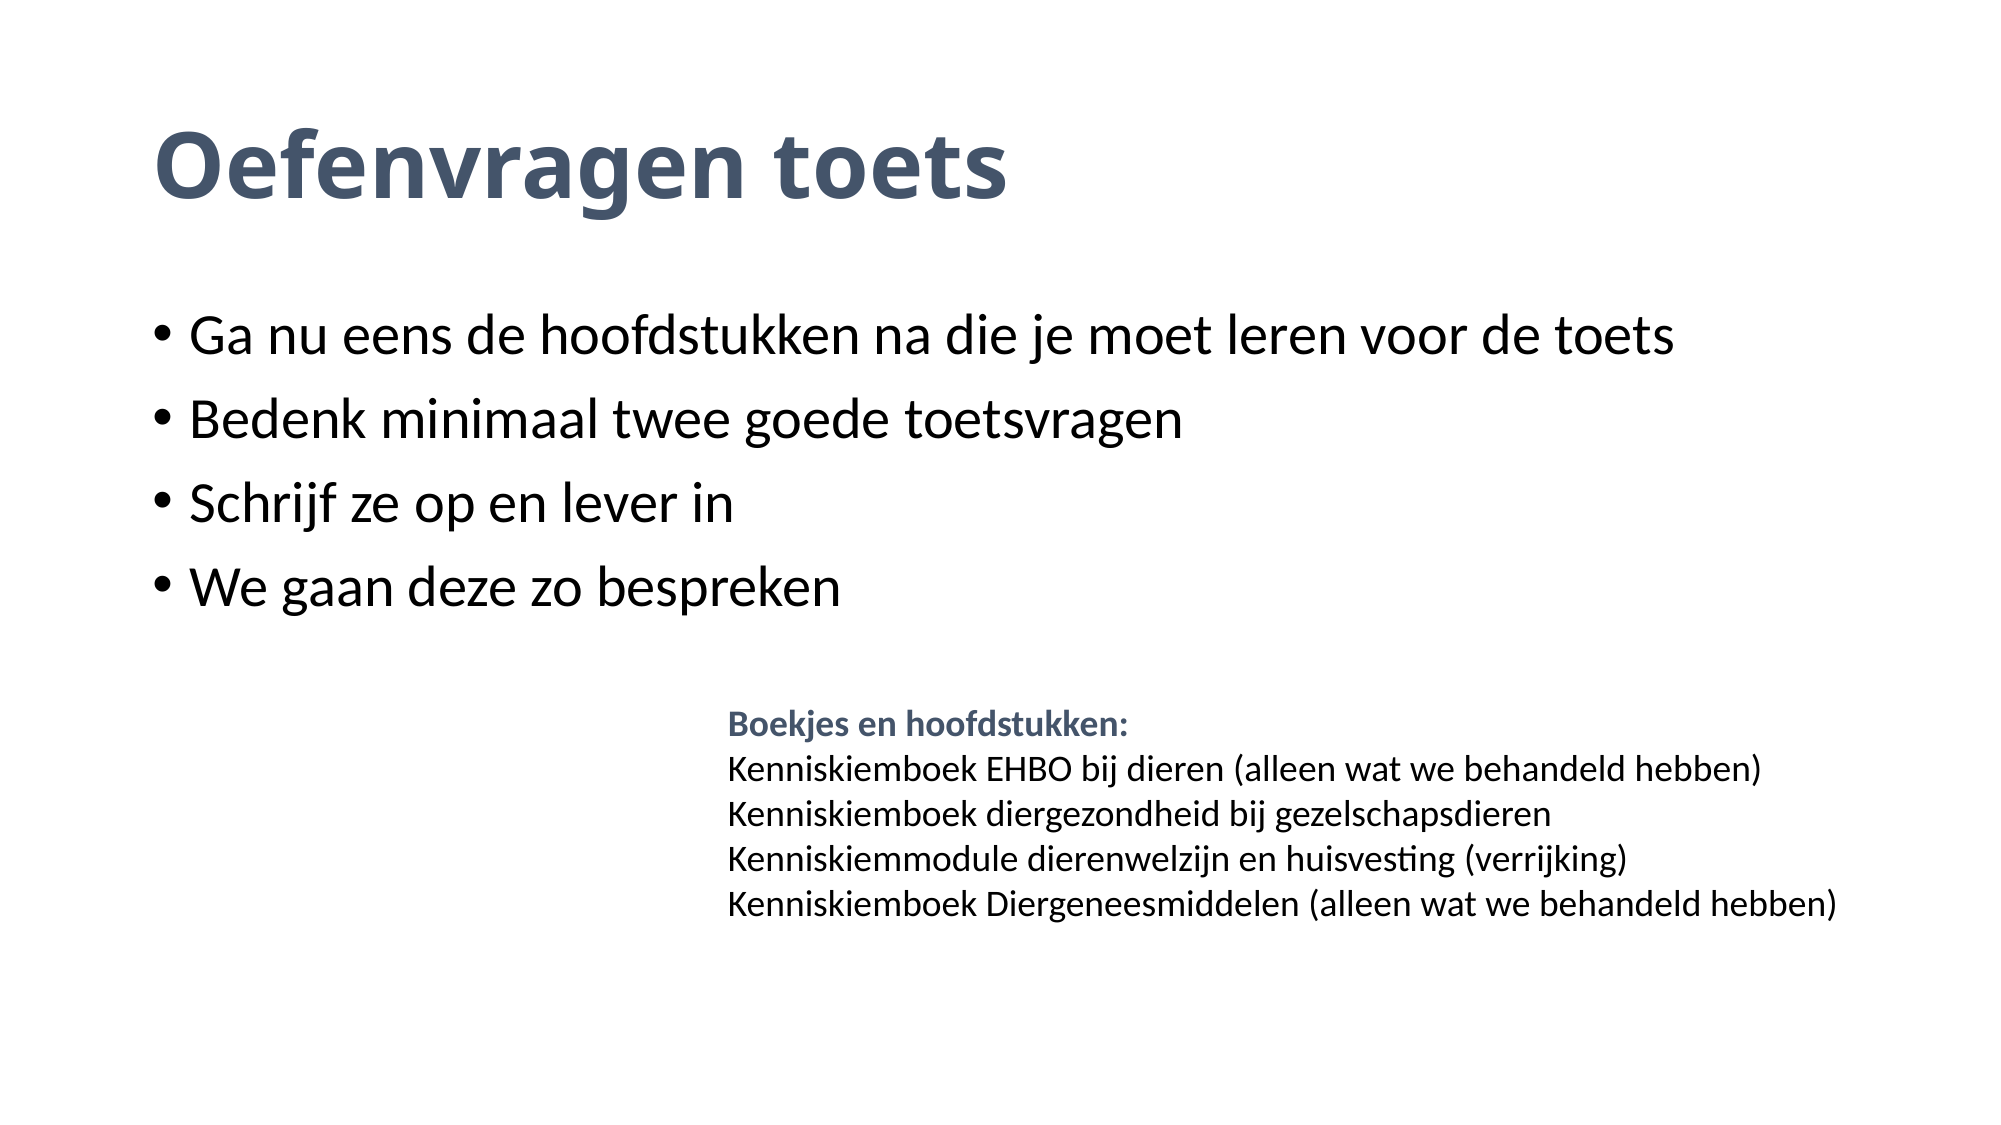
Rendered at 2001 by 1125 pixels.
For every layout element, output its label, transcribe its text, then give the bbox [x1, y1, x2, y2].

text_box Boekjes en hoofdstukken: Kenniskiemboek EHBO bij dieren (alleen wat we behandeld hebben) Kenniskiemboek diergezondheid bij gezelschapsdieren Kenniskiemmodule dierenwelzijn en huisvesting (verrijking) Kenniskiemboek Diergeneesmiddelen (alleen wat we behandeld hebben) [713, 692, 1969, 977]
list Ga nu eens de hoofdstukken na die je moet leren voor de toets Bedenk minimaal twee goede toetsvragen Schrijf ze op en lever in We gaan deze zo bespreken [137, 296, 1863, 1011]
title Oefenvragen toets [137, 59, 1863, 278]
